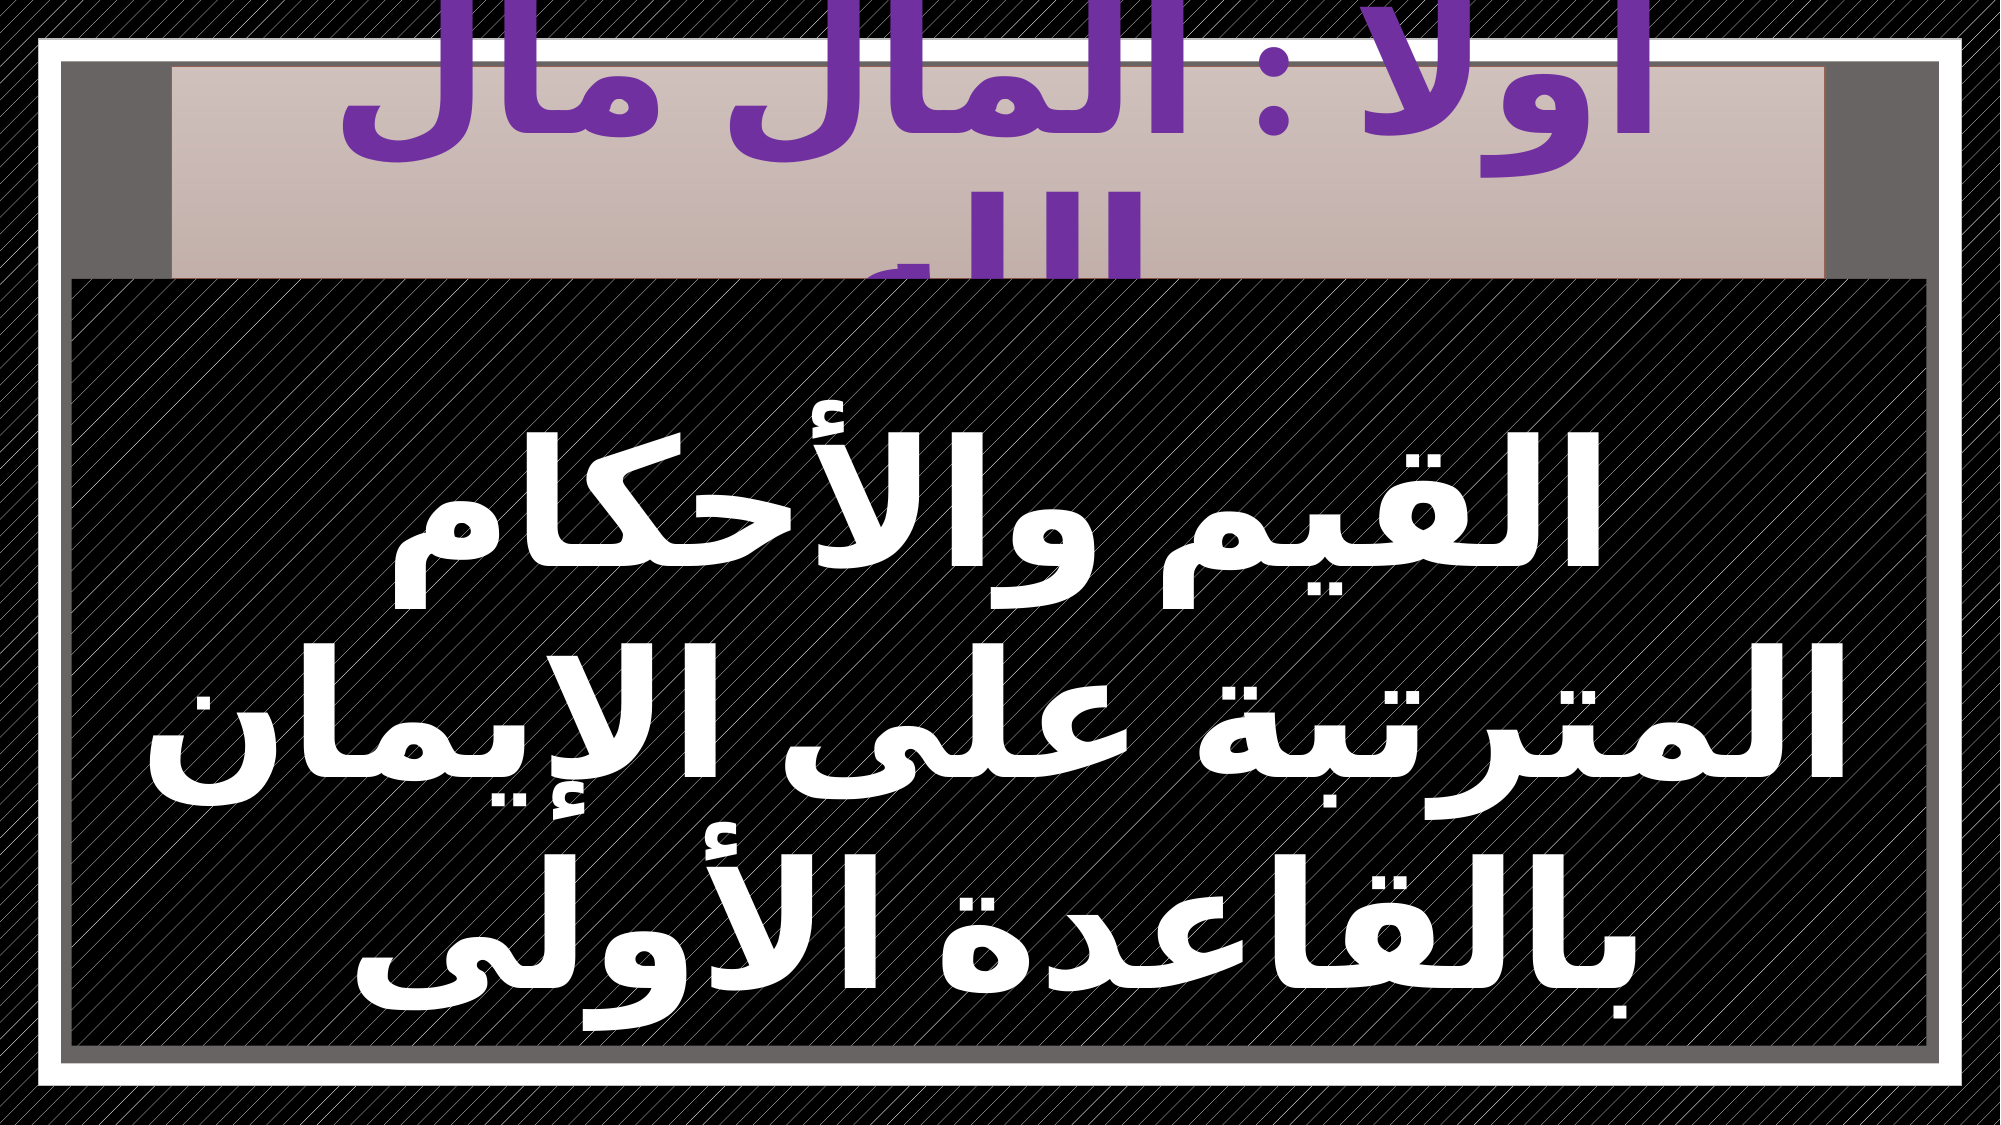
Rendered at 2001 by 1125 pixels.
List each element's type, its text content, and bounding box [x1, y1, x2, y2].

list القيم والأحكام المترتبة على الإيمان بالقاعدة الأولى [71, 278, 1927, 1046]
title أولاً : المال مال الله [171, 66, 1826, 278]
